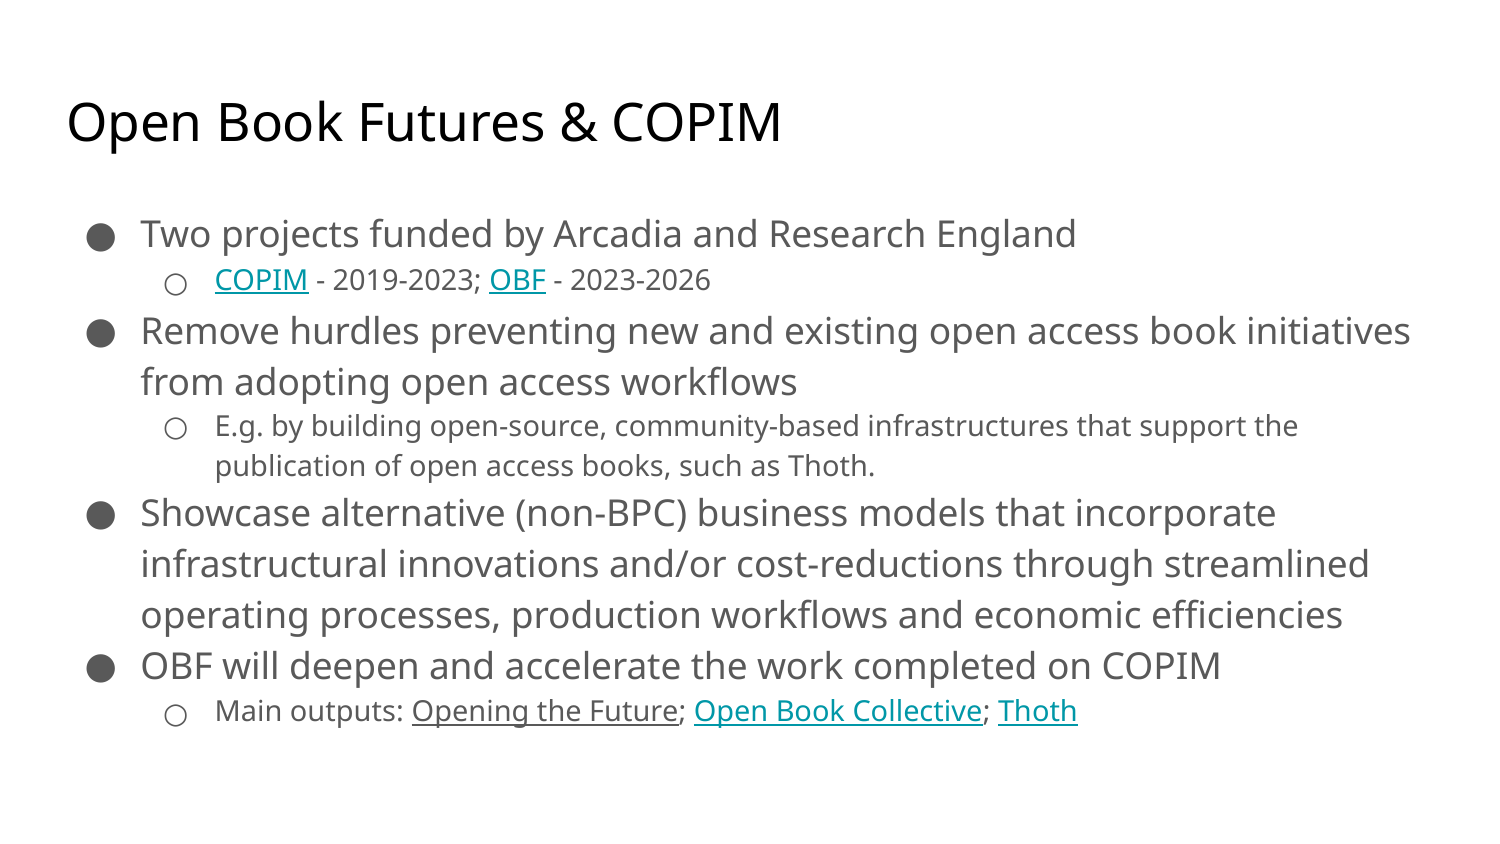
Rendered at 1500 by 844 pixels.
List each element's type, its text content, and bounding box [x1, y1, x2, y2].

list Two projects funded by Arcadia and Research England COPIM - 2019-2023; OBF - 2023-2026 Remove hurdles preventing new and existing open access book initiatives from adopting open access workflows E.g. by building open-source, community-based infrastructures that support the publication of open access books, such as Thoth. Showcase alternative (non-BPC) business models that incorporate infrastructural innovations and/or cost-reductions through streamlined operating processes, production workflows and economic efficiencies OBF will deepen and accelerate the work completed on COPIM Main outputs: Opening the Future; Open Book Collective; Thoth [51, 189, 1449, 750]
title Open Book Futures & COPIM [51, 72, 1449, 167]
